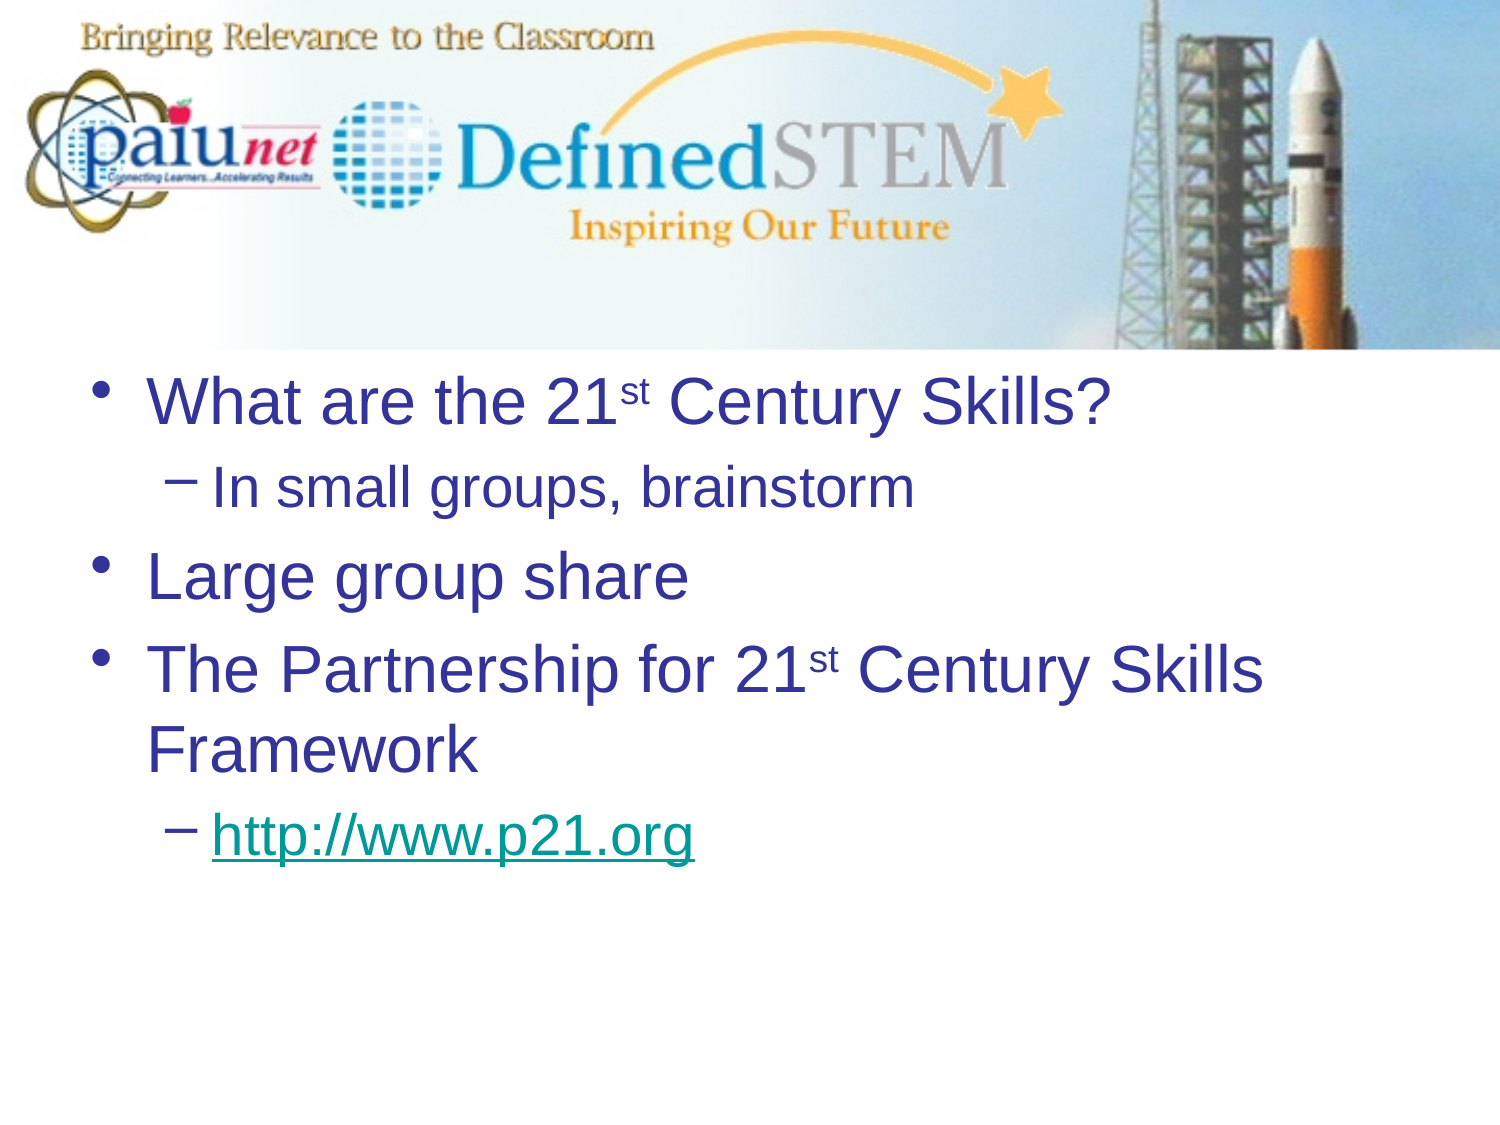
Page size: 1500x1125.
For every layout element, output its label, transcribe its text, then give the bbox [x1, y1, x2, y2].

picture [0, 0, 1500, 365]
list What are the 21st Century Skills? In small groups, brainstorm Large group share The Partnership for 21st Century Skills Framework http://www.p21.org [74, 349, 1426, 1006]
